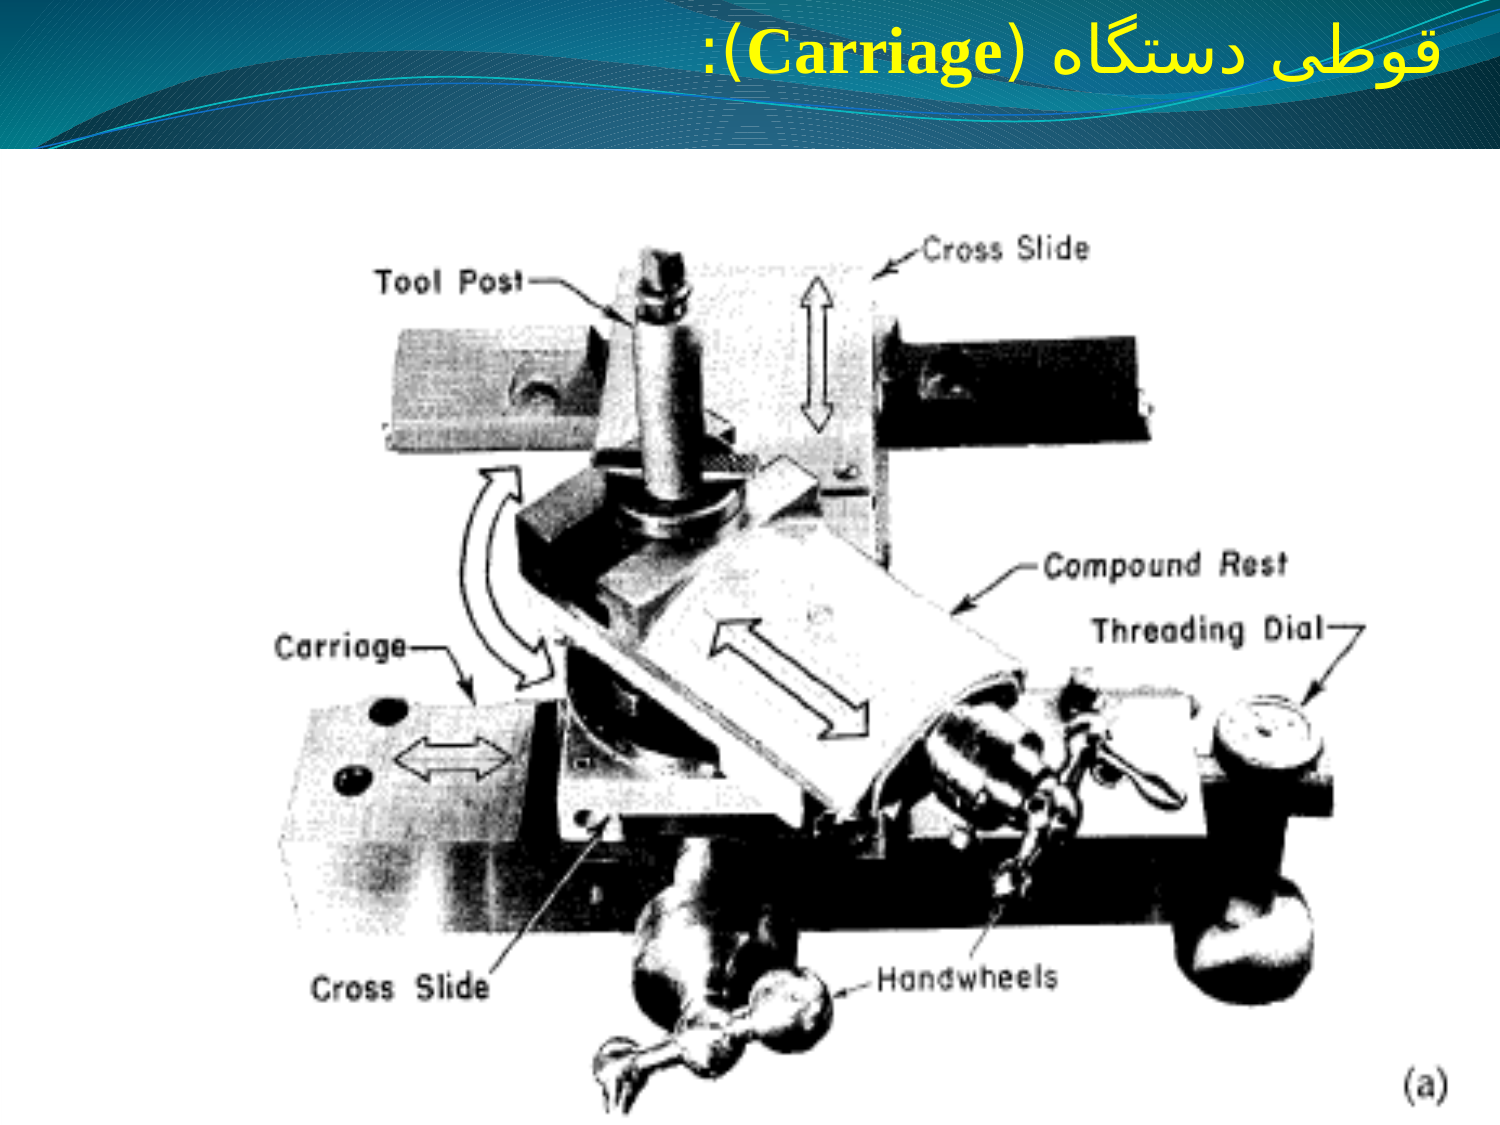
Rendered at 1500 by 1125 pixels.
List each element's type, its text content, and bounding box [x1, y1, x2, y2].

subtitle قوطی دستگاه (Carriage): [0, 0, 1500, 149]
picture [0, 149, 1500, 1125]
